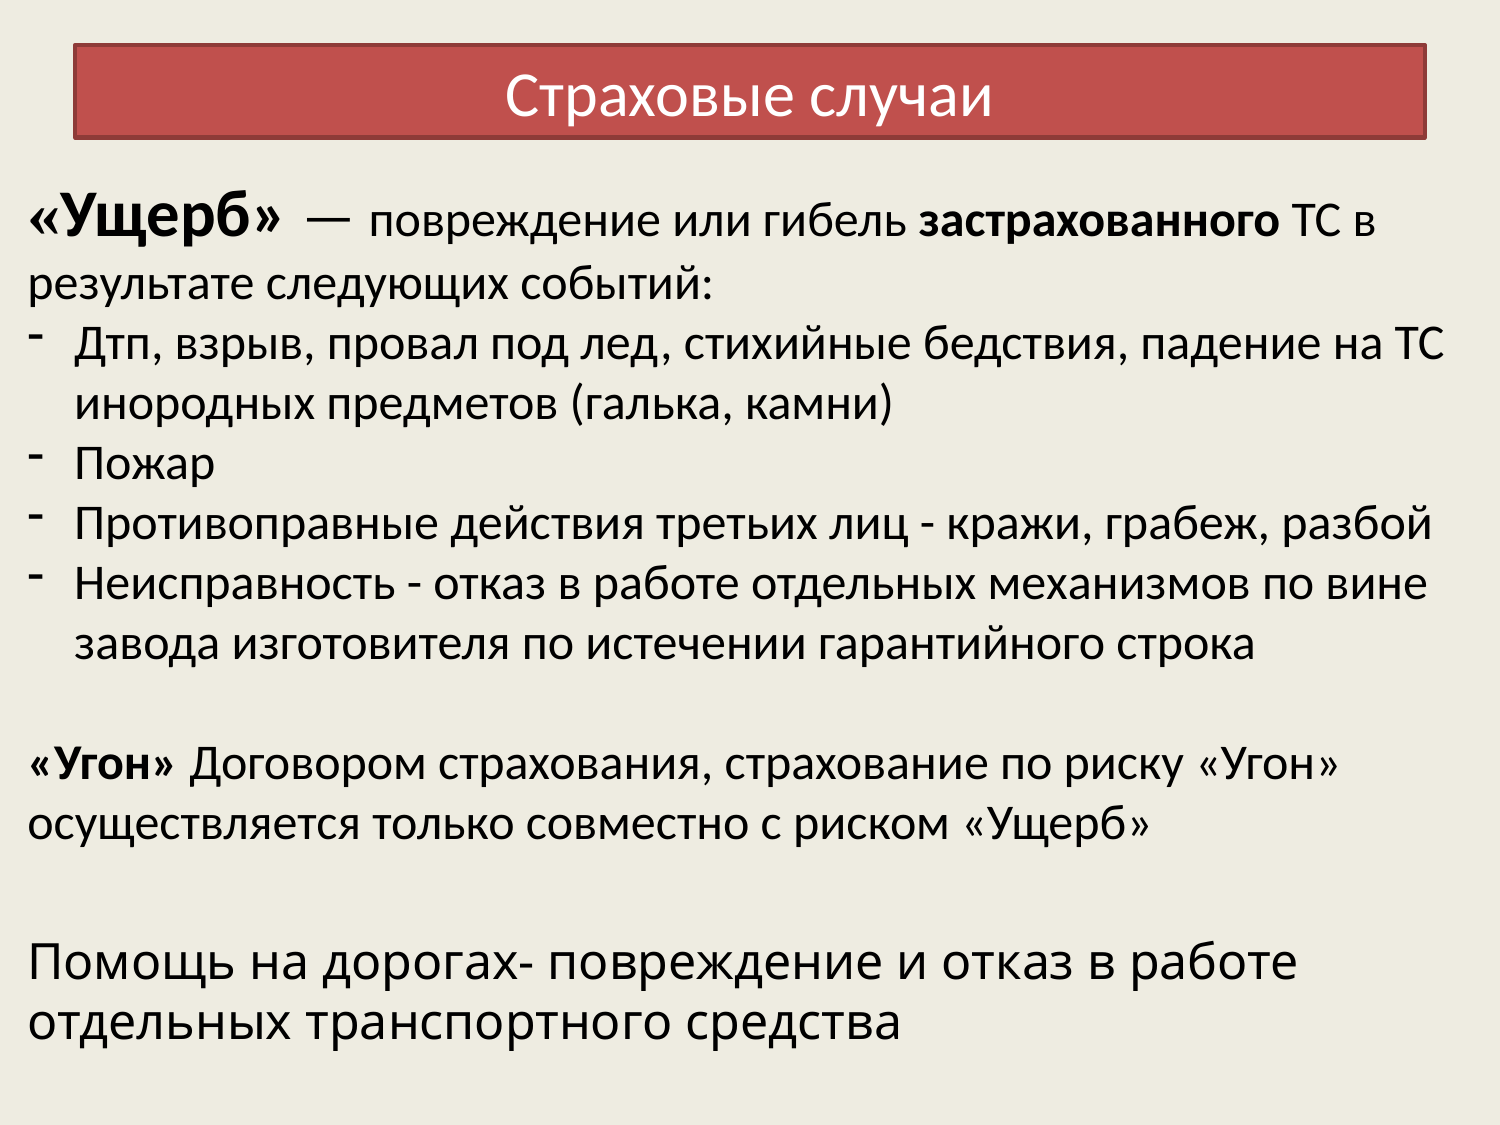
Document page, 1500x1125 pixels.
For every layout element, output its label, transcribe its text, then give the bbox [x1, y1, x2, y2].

text_box «Ущерб» — повреждение или гибель застрахованного ТС в результате следующих событий: Дтп, взрыв, провал под лед, стихийные бедствия, падение на ТС инородных предметов (галька, камни) Пожар Противоправные действия третьих лиц - кражи, грабеж, разбой Неисправность - отказ в работе отдельных механизмов по вине завода изготовителя по истечении гарантийного строка «Угон» Договором страхования, страхование по риску «Угон» осуществляется только совместно с риском «Ущерб» Помощь на дорогах- повреждение и отказ в работе отдельных транспортного средства [12, 162, 1500, 1125]
title Страховые случаи [73, 43, 1427, 140]
